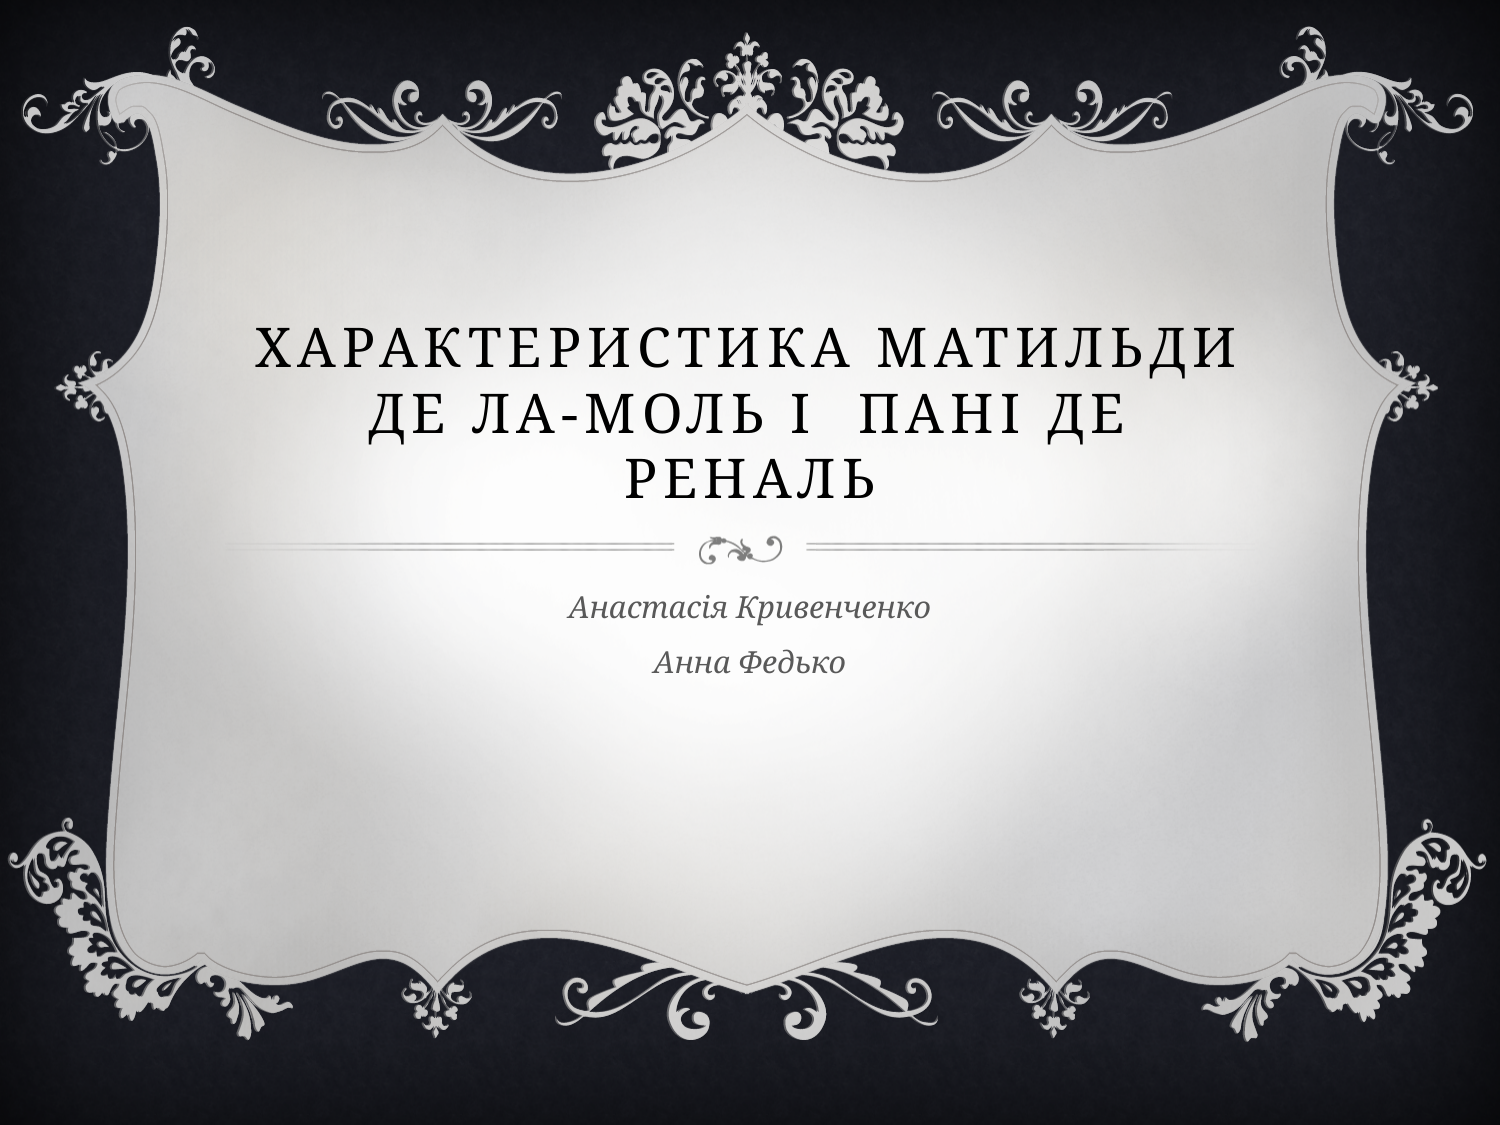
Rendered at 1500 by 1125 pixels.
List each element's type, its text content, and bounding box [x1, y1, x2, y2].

title Характеристика Матильди де ла-моль і пані де реналь [225, 305, 1275, 518]
picture [0, 0, 1500, 459]
picture [0, 613, 1500, 1125]
subtitle Анастасія Кривенченко Анна Федько [225, 562, 1275, 688]
